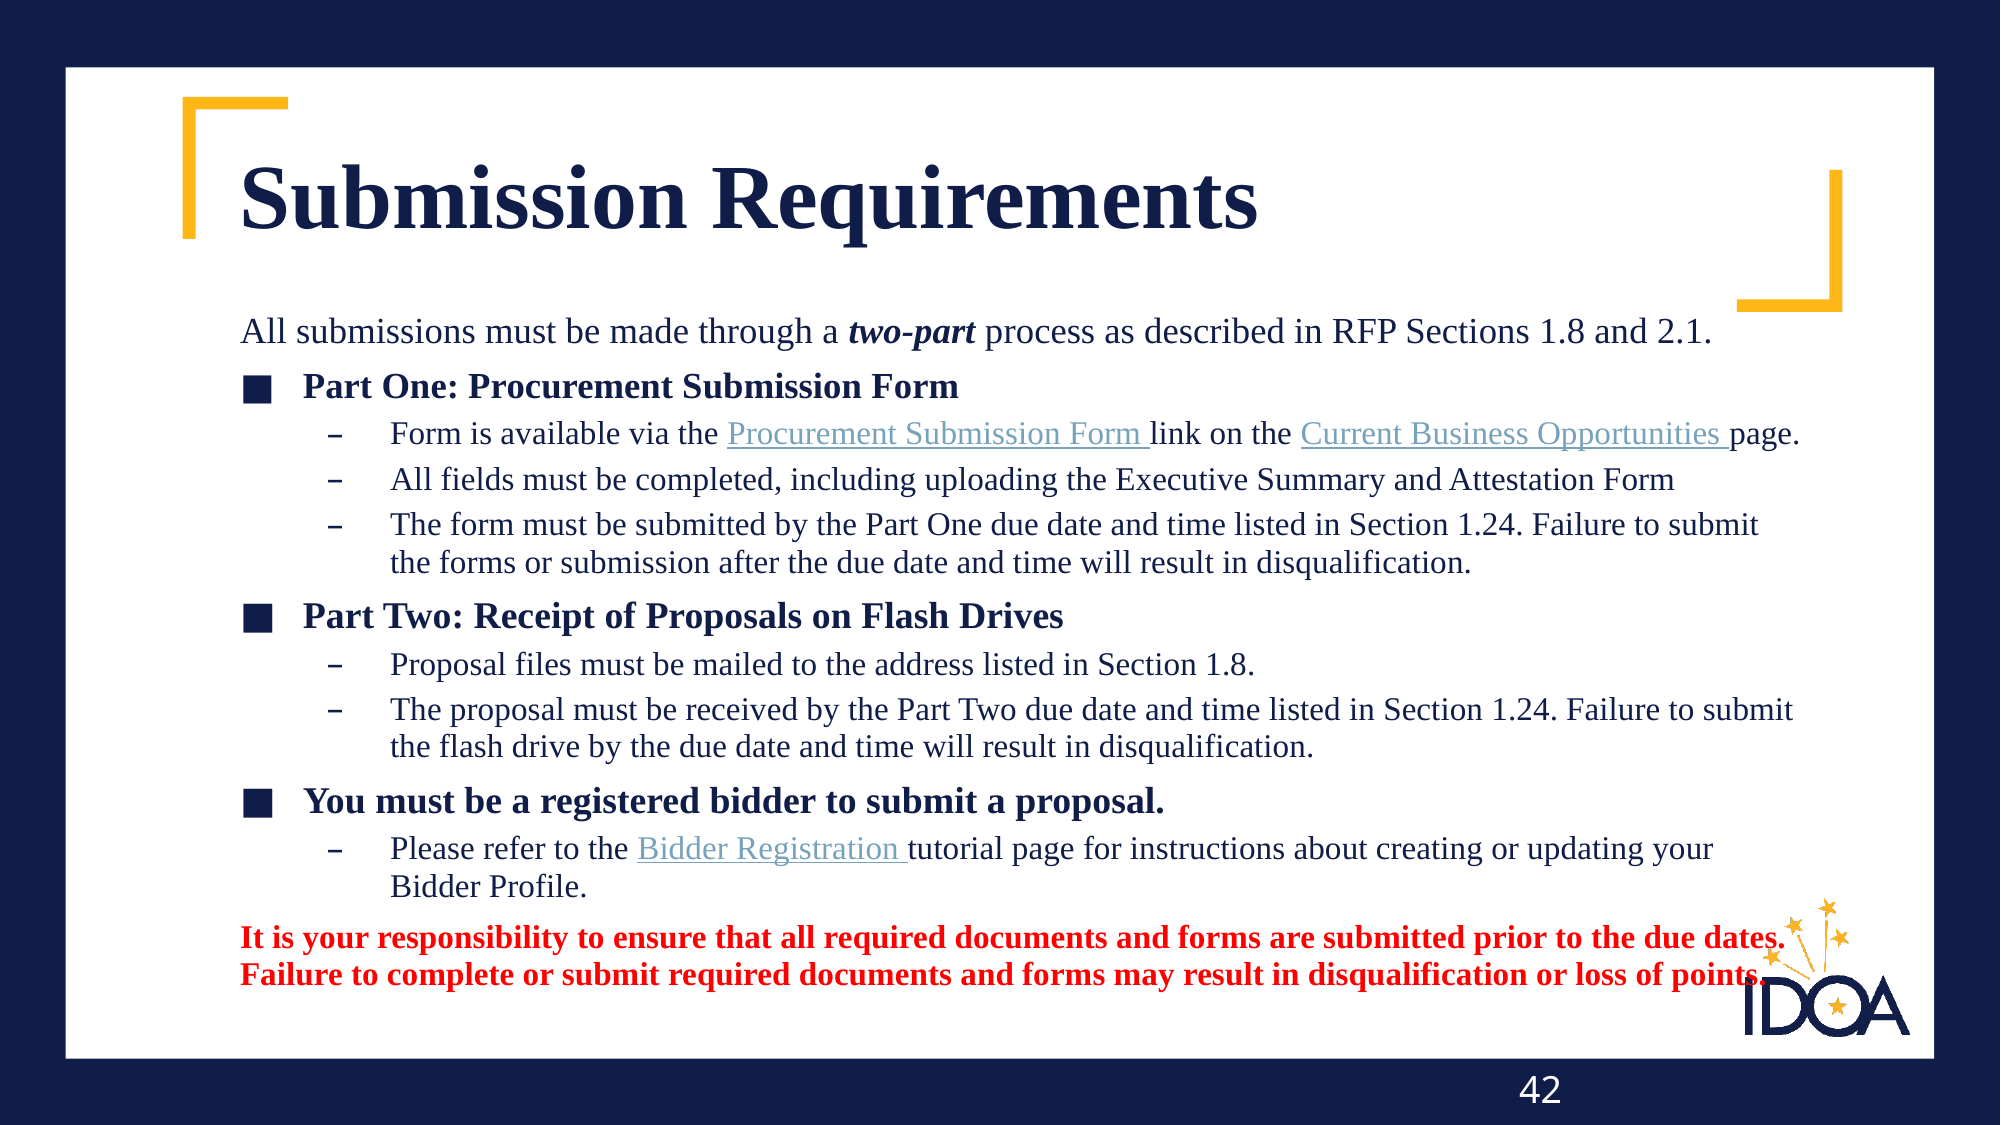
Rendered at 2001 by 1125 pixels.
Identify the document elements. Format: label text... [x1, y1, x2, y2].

picture [1702, 857, 1959, 1114]
slide_number 42 [1504, 1058, 1767, 1125]
list All submissions must be made through a two-part process as described in RFP Sections 1.8 and 2.1. Part One: Procurement Submission Form Form is available via the Procurement Submission Form link on the Current Business Opportunities page. All fields must be completed, including uploading the Executive Summary and Attestation Form The form must be submitted by the Part One due date and time listed in Section 1.24. Failure to submit the forms or submission after the due date and time will result in disqualification. Part Two: Receipt of Proposals on Flash Drives Proposal files must be mailed to the address listed in Section 1.8. The proposal must be received by the Part Two due date and time listed in Section 1.24. Failure to submit the flash drive by the due date and time will result in disqualification. You must be a registered bidder to submit a proposal. Please refer to the Bidder Registration tutorial page for instructions about creating or updating your Bidder Profile. It is your responsibility to ensure that all required documents and forms are submitted prior to the due dates. Failure to complete or submit required documents and forms may result in disqualification or loss of points. [225, 303, 1824, 1019]
title Submission Requirements [225, 142, 1800, 279]
